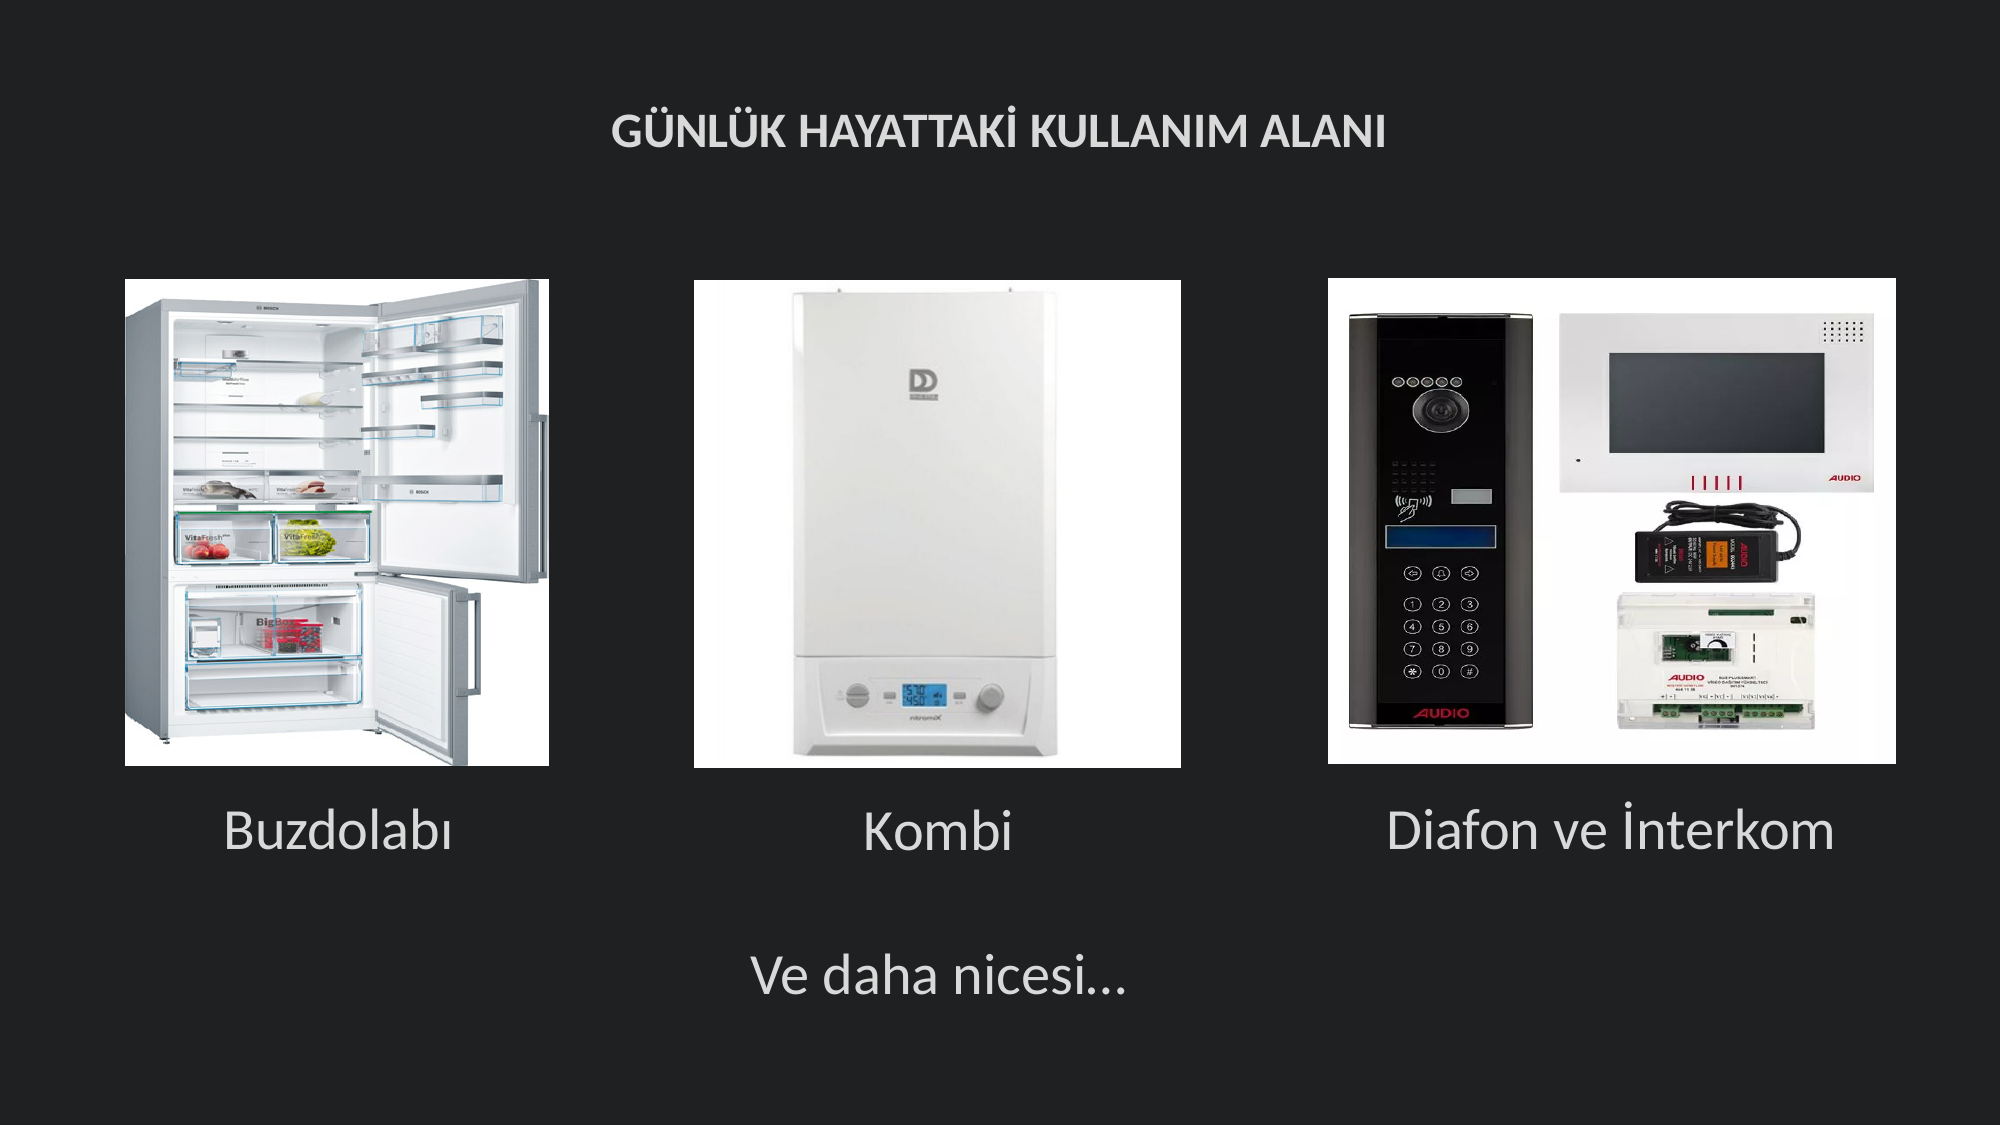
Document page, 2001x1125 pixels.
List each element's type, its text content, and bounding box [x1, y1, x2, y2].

text_box Diafon ve İnterkom [1371, 783, 1852, 869]
picture [124, 279, 549, 766]
text_box Kombi [848, 784, 1030, 870]
text_box Buzdolabı [208, 783, 469, 869]
title GÜNLÜK HAYATTAKİ KULLANIM ALANI [76, 103, 1924, 165]
picture [694, 280, 1181, 768]
text_box Ve daha nicesi… [735, 928, 1142, 1014]
picture [1328, 278, 1896, 764]
